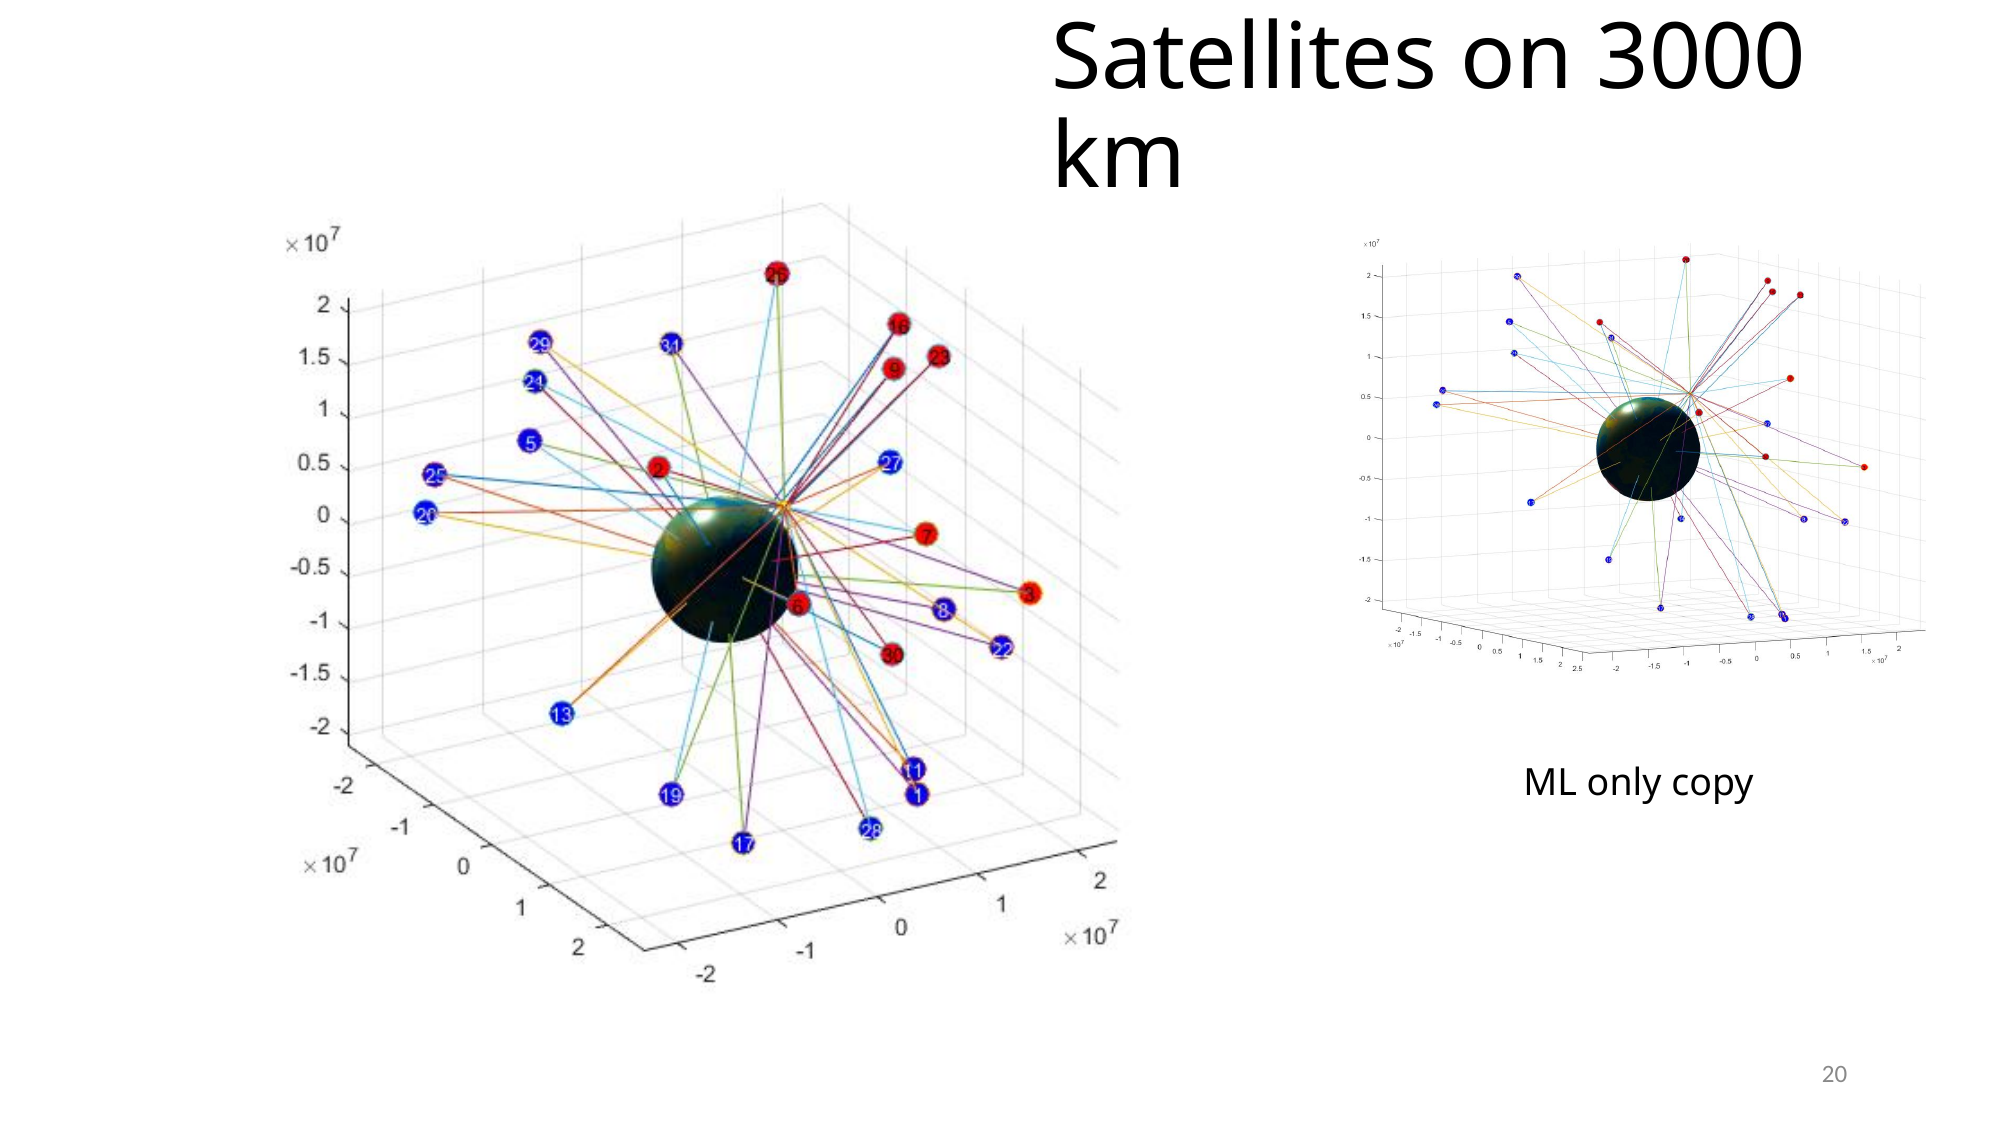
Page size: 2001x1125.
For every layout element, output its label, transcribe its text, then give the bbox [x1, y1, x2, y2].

picture [1344, 231, 1931, 690]
slide_number 20 [1412, 1042, 1863, 1103]
text_box ML only copy [1508, 674, 1970, 893]
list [27, 117, 1392, 1056]
title Satellites on 3000 km [1036, 0, 1943, 218]
